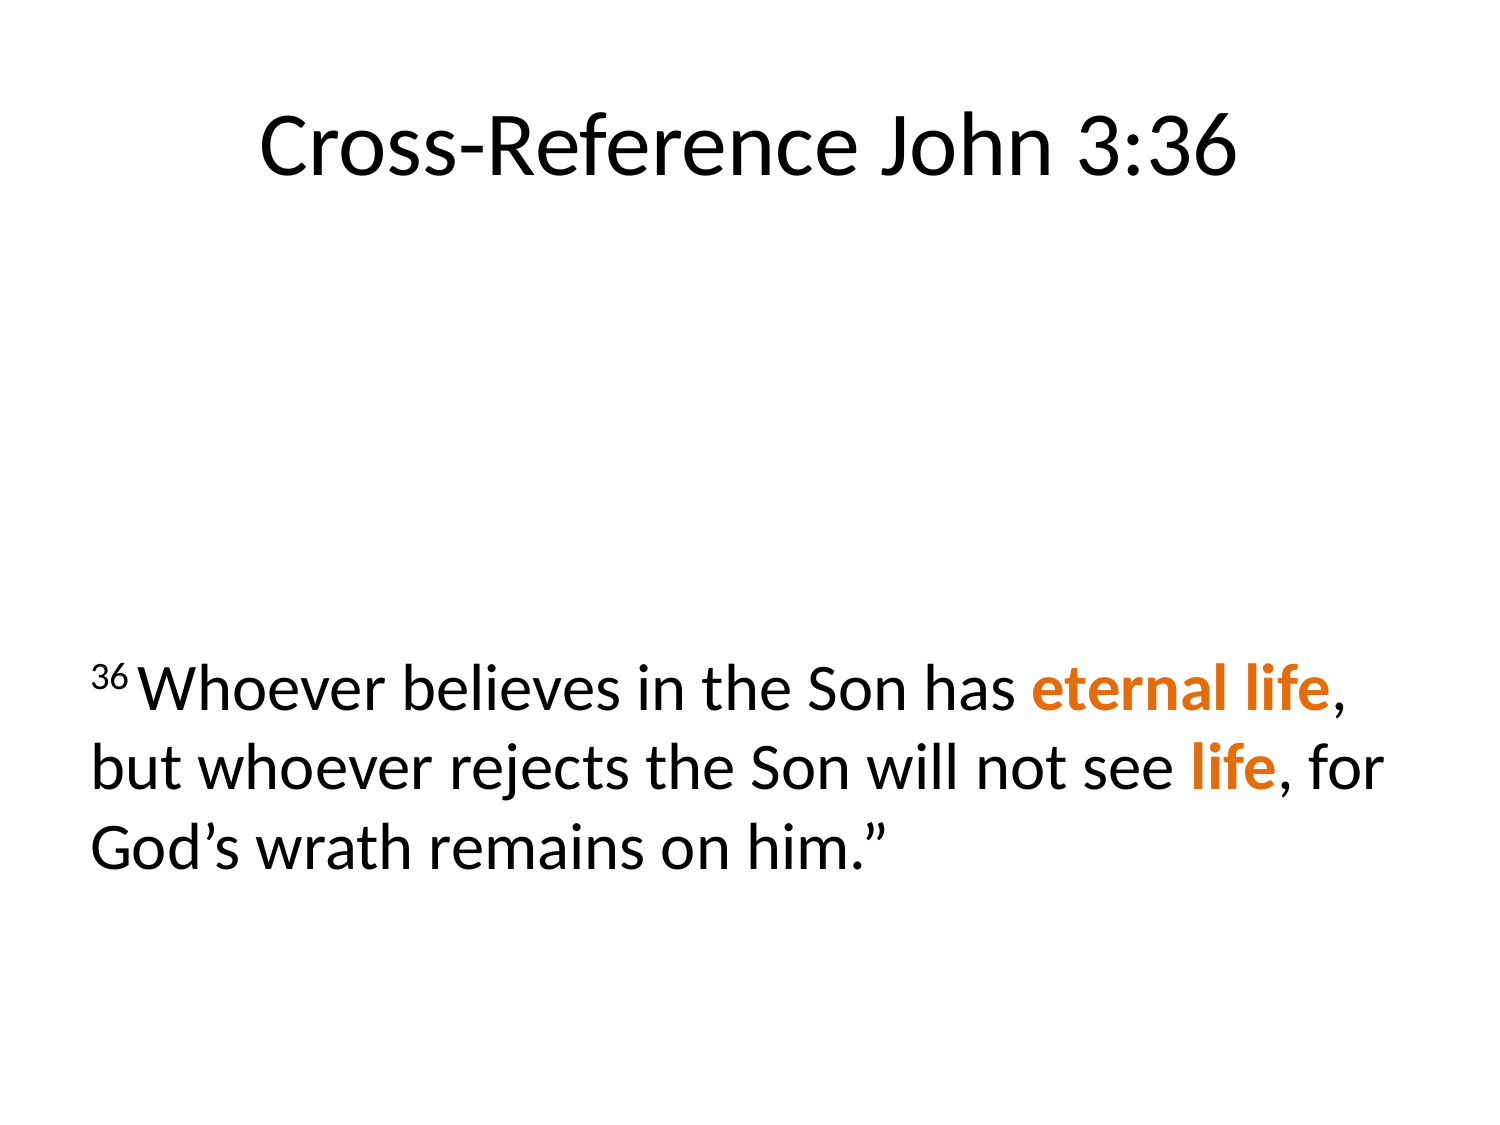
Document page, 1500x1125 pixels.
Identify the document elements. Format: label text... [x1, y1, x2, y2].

title Cross-Reference John 3:36 [75, 45, 1425, 233]
list 36 Whoever believes in the Son has eternal life, but whoever rejects the Son will not see life, for God’s wrath remains on him.” [75, 262, 1425, 1005]
